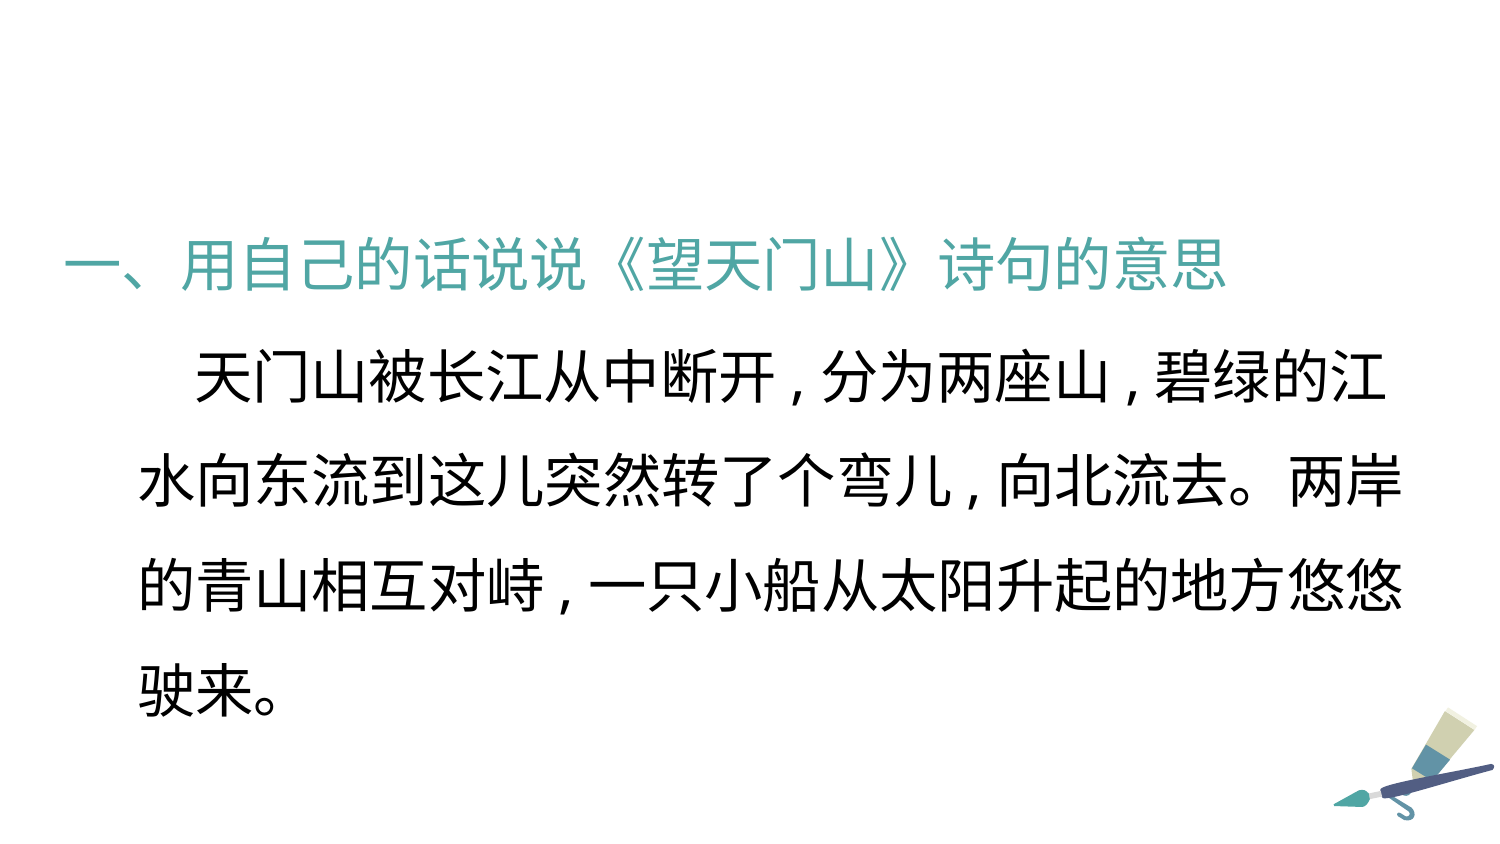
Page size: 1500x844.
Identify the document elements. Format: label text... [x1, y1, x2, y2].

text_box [1358, 708, 1481, 844]
text_box 天门山被长江从中断开,分为两座山,碧绿的江水向东流到这儿突然转了个弯儿,向北流去。两岸的青山相互对峙,一只小船从太阳升起的地方悠悠驶来。 [122, 306, 1428, 732]
text_box 一、用自己的话说说《望天门山》诗句的意思 [48, 185, 1500, 306]
